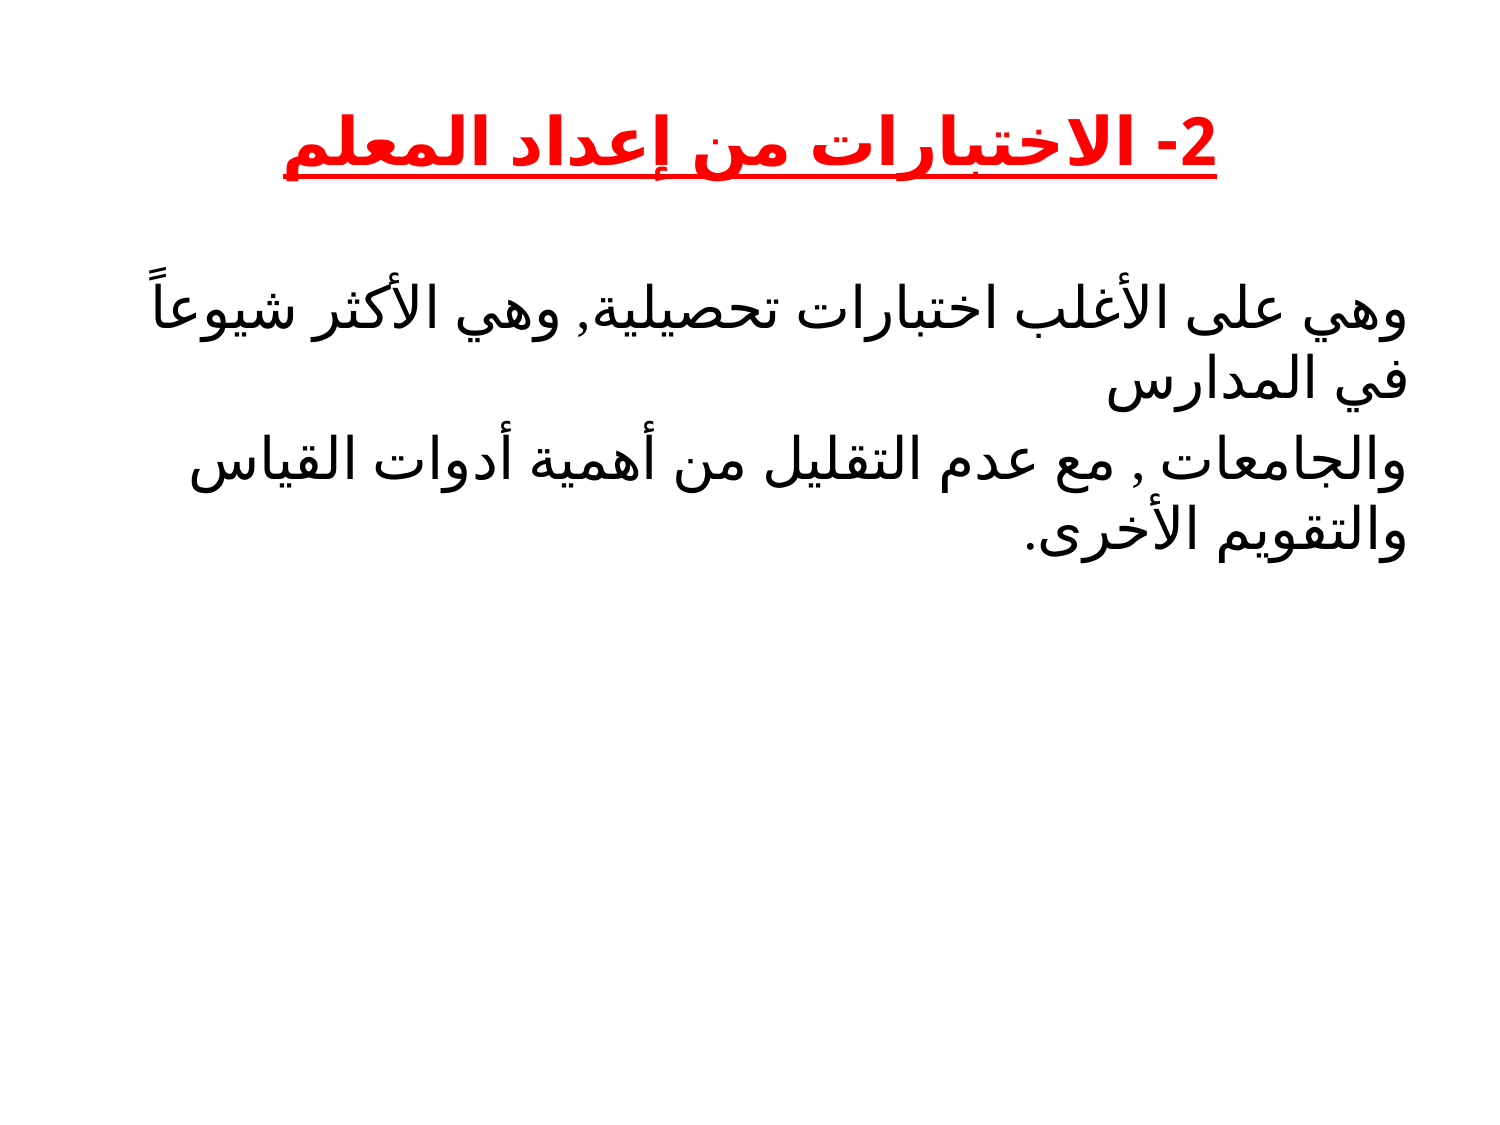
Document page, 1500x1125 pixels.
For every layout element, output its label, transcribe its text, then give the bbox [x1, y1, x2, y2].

title 2- الاختبارات من إعداد المعلم [75, 45, 1425, 233]
list وهي على الأغلب اختبارات تحصيلية, وهي الأكثر شيوعاً في المدارس والجامعات , مع عدم التقليل من أهمية أدوات القياس والتقويم الأخرى. [75, 262, 1425, 1005]
